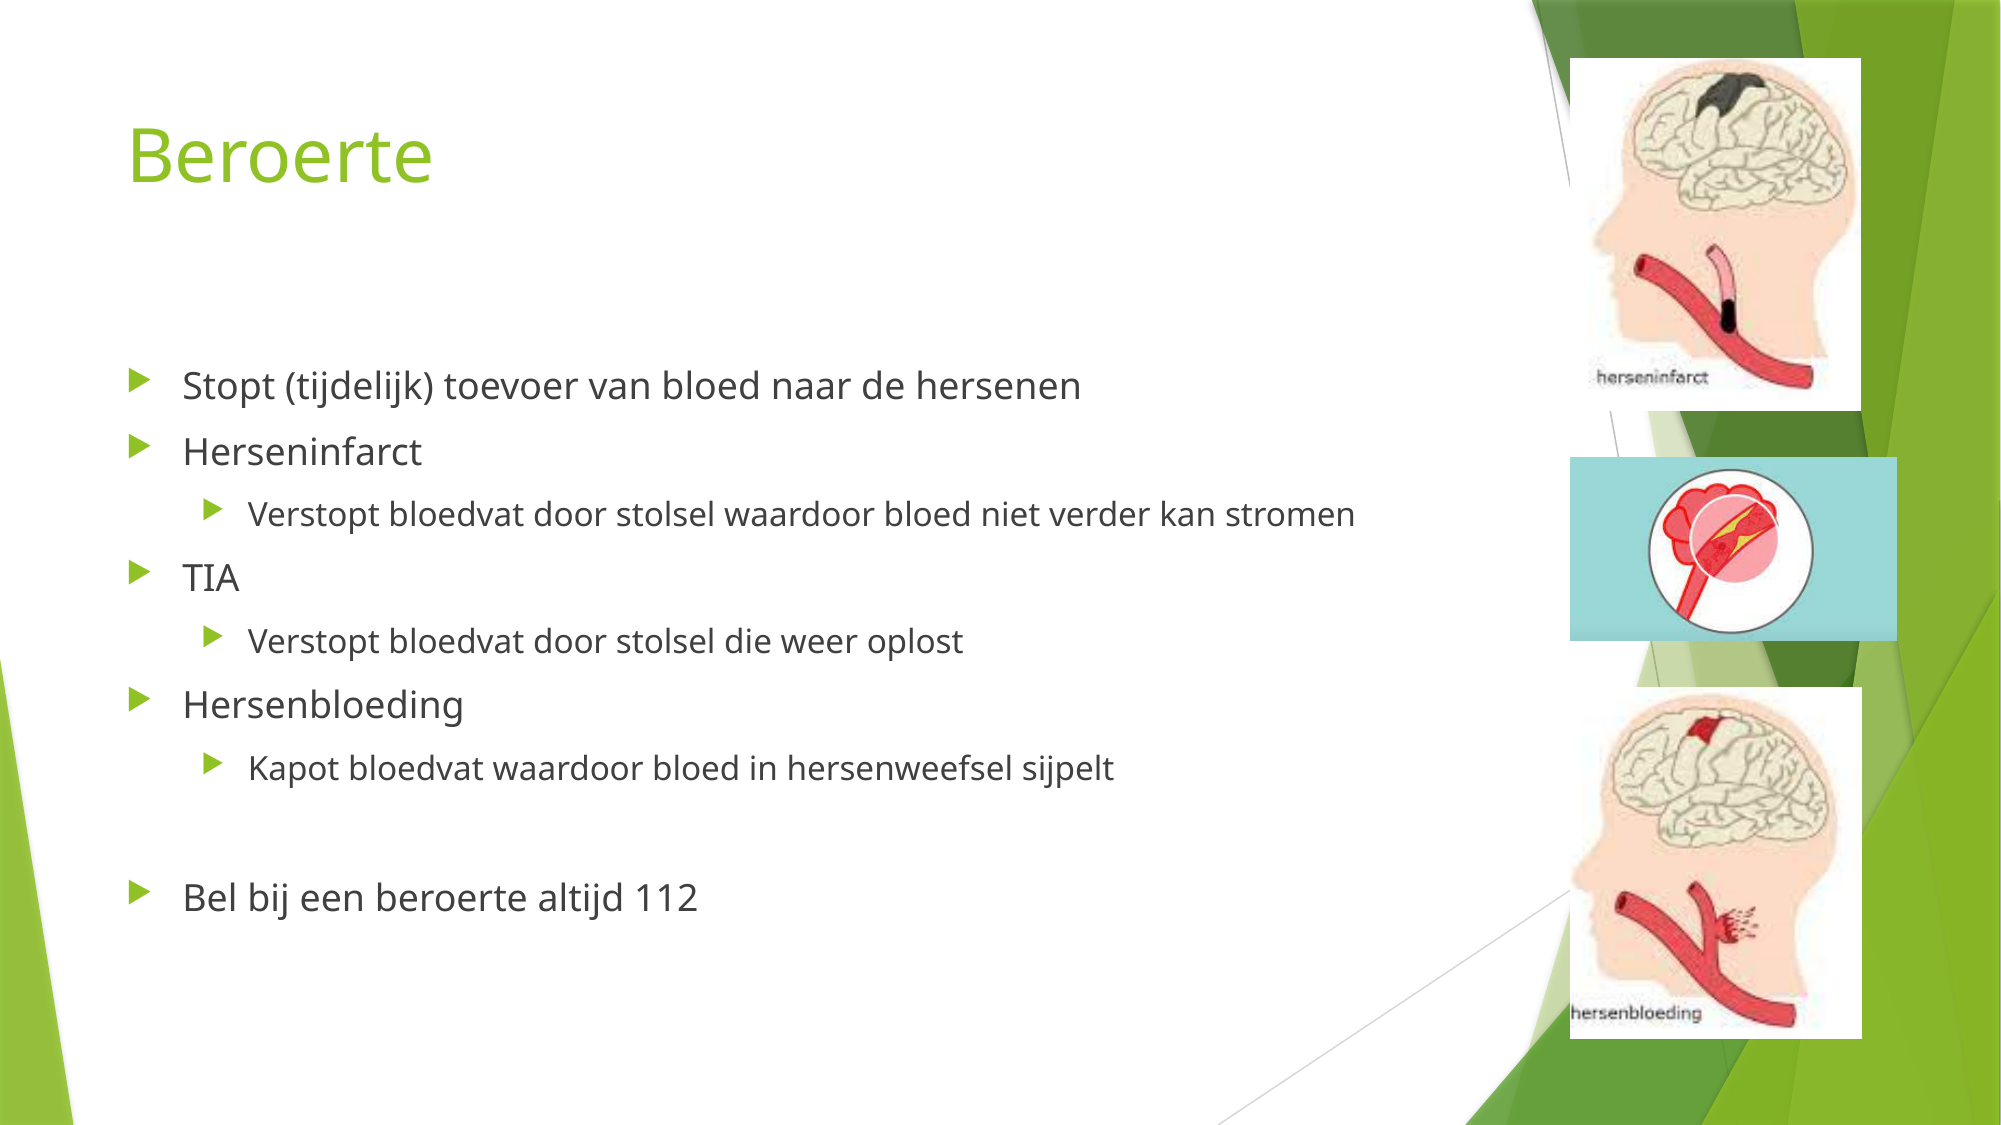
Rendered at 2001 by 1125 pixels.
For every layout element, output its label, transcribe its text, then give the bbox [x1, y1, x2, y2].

picture [1570, 457, 1898, 642]
list Stopt (tijdelijk) toevoer van bloed naar de hersenen Herseninfarct Verstopt bloedvat door stolsel waardoor bloed niet verder kan stromen TIA Verstopt bloedvat door stolsel die weer oplost Hersenbloeding Kapot bloedvat waardoor bloed in hersenweefsel sijpelt Bel bij een beroerte altijd 112 [111, 354, 1522, 992]
title Beroerte [111, 99, 1522, 317]
picture [1570, 686, 1862, 1039]
picture [1570, 58, 1862, 412]
